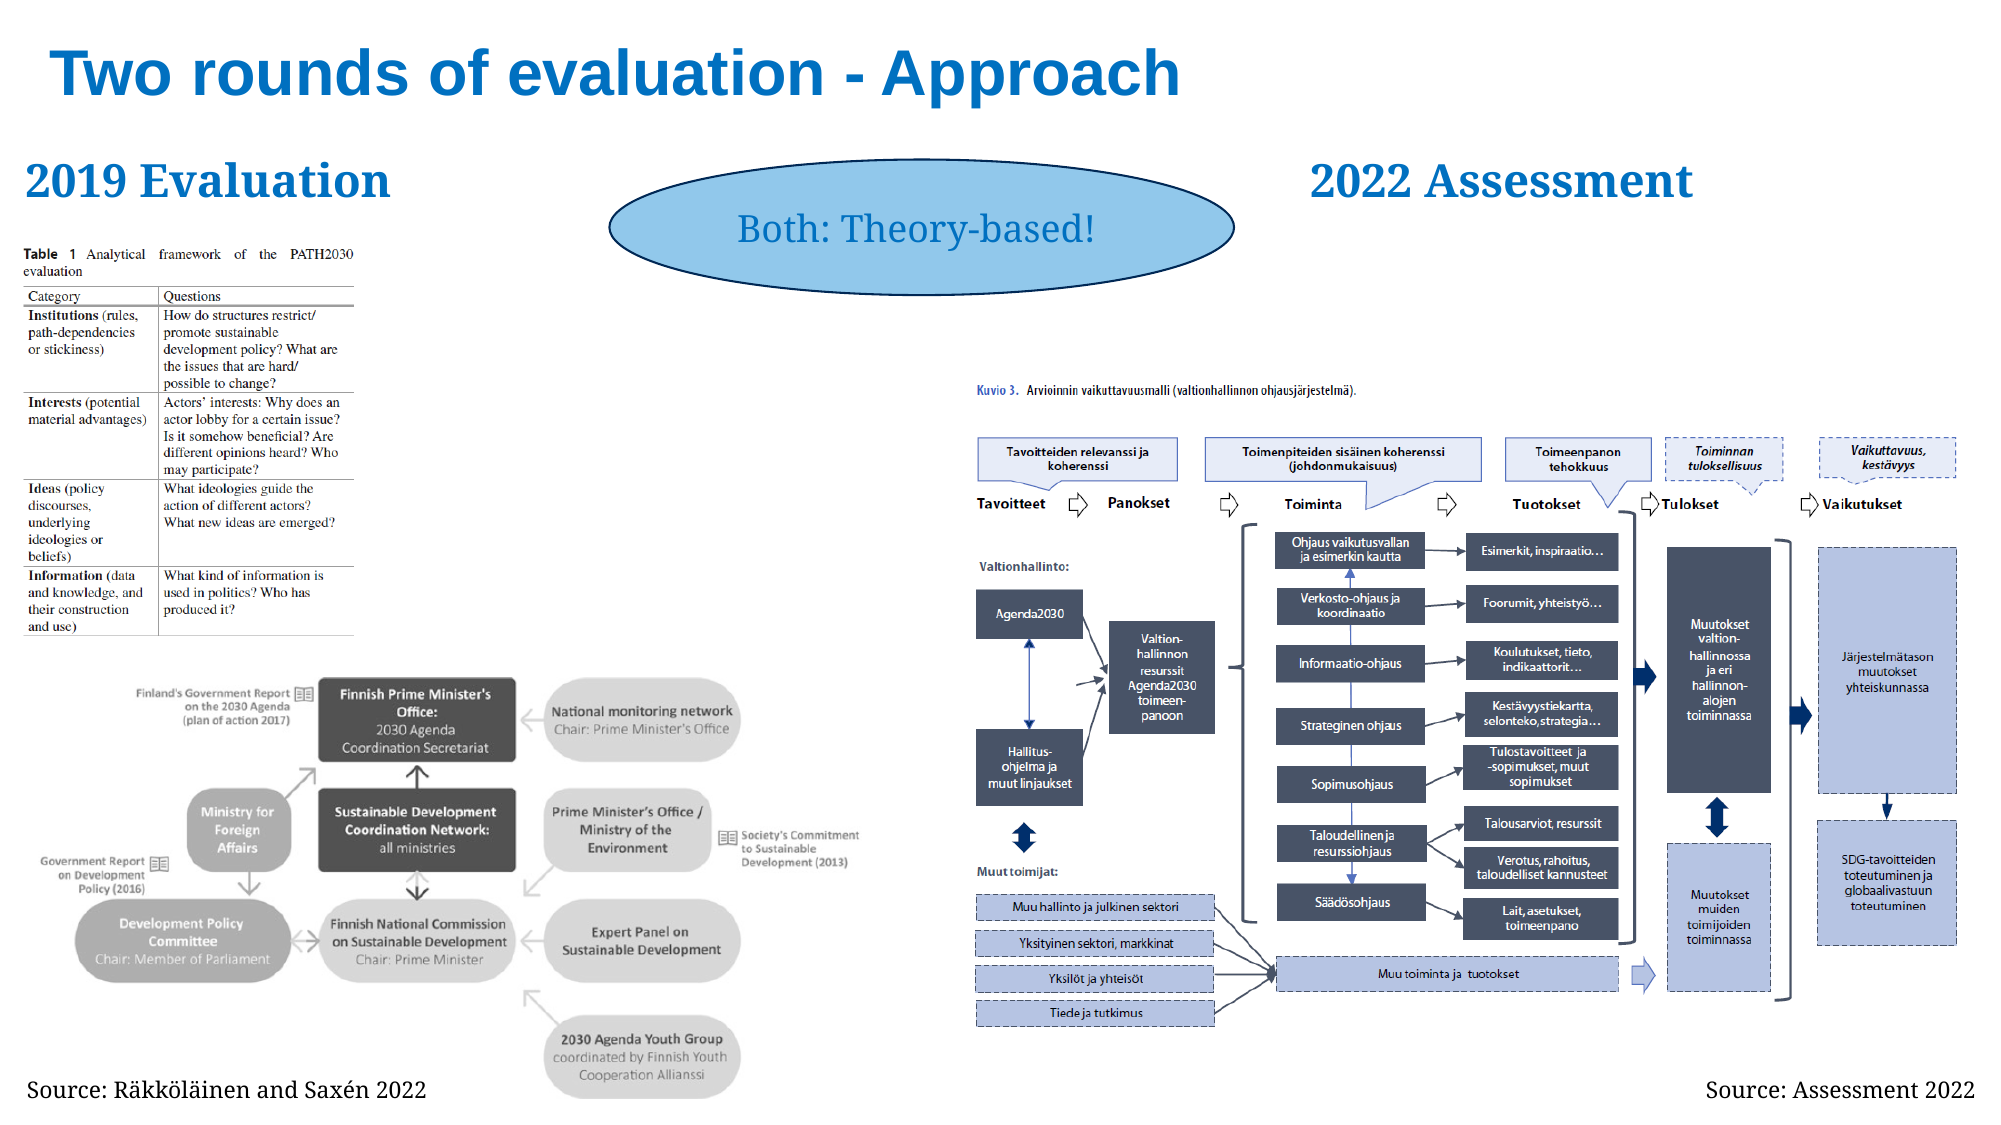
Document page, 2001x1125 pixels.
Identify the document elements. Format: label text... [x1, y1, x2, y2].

picture [0, 651, 882, 1111]
text_box Source: Assessment 2022 [1690, 1067, 2000, 1111]
list 2019 Evaluation [25, 151, 788, 212]
text_box Both: Theory-based! [608, 158, 1236, 297]
title Two rounds of evaluation - Approach [49, 39, 1858, 149]
picture [12, 237, 371, 641]
picture [971, 362, 1988, 1030]
list 2022 Assessment [1310, 151, 2000, 212]
